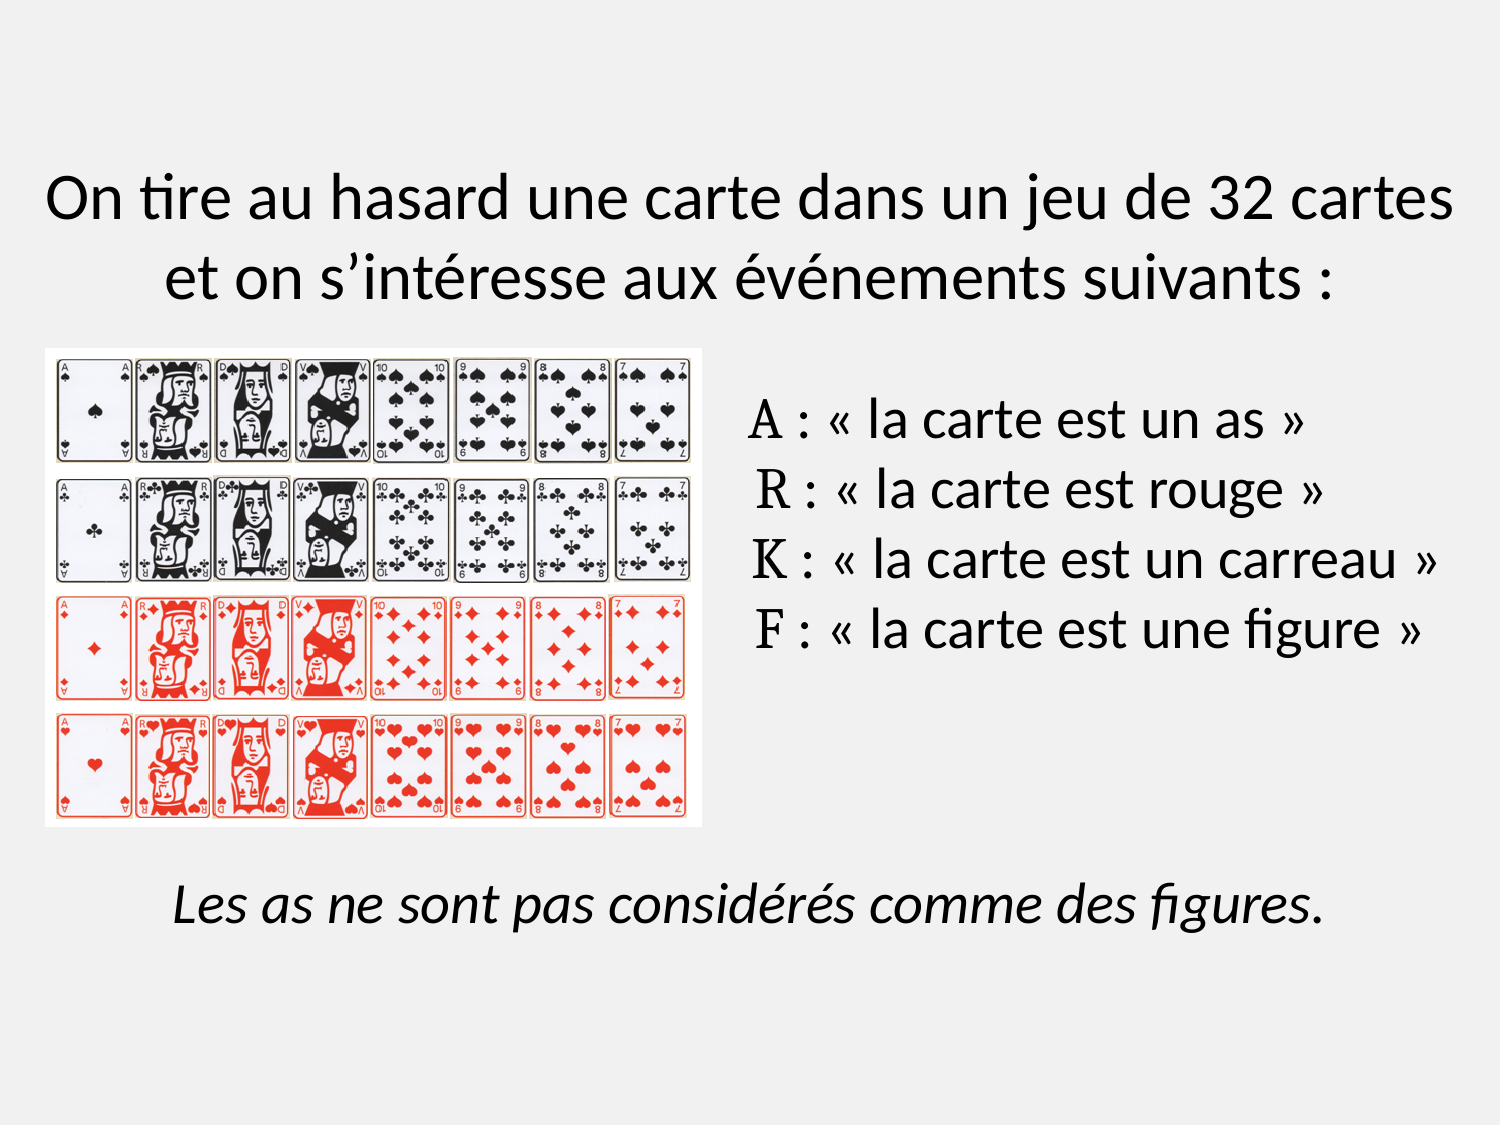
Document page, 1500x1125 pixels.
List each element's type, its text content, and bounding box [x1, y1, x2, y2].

title On tire au hasard une carte dans un jeu de 32 cartes et on s’intéresse aux événements suivants : A : « la carte est un as » R : « la carte est rouge » K : « la carte est un carreau » F : « la carte est une figure » Les as ne sont pas considérés comme des figures. [0, 0, 1500, 1125]
picture [44, 348, 703, 828]
